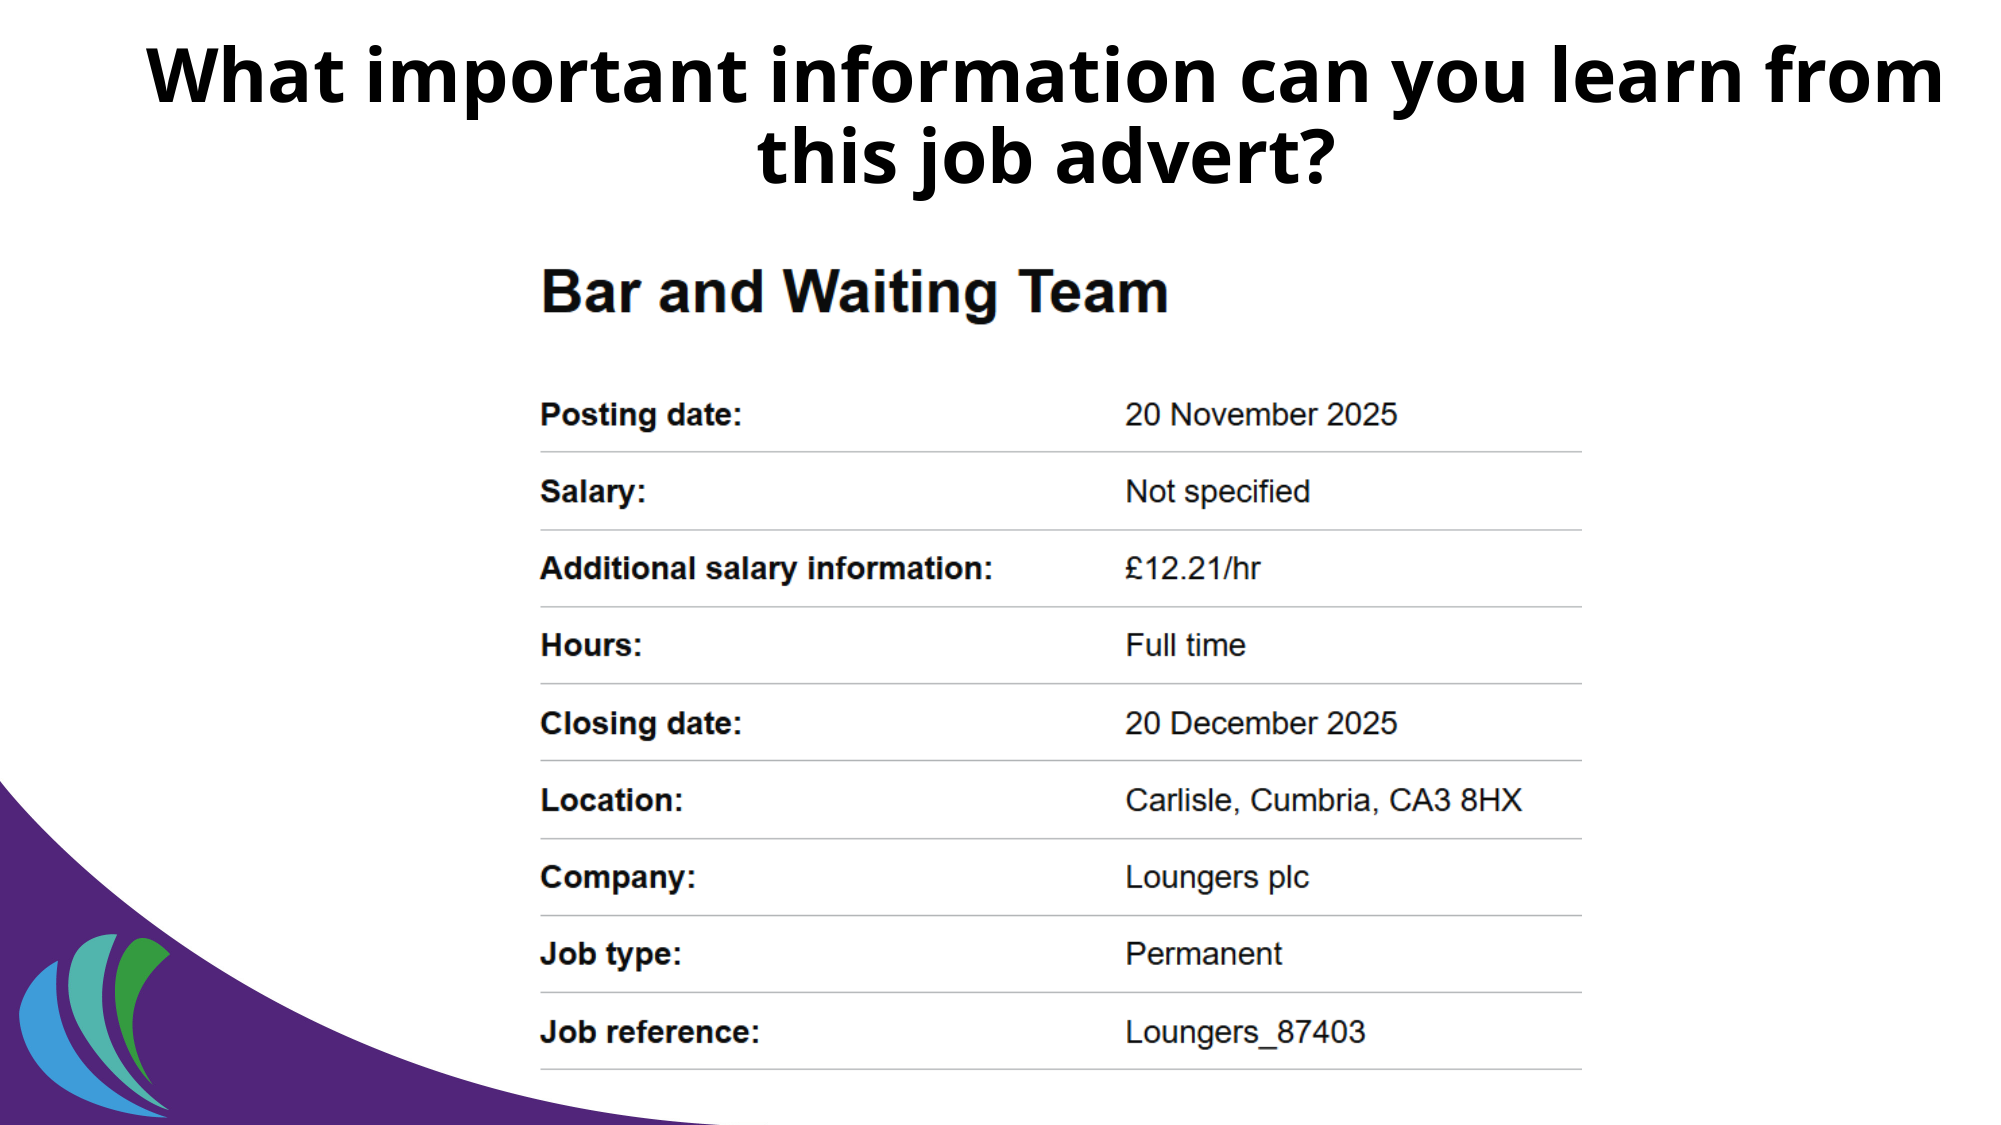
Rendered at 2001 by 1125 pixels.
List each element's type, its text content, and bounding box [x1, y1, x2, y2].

title What important information can you learn from this job advert? [93, 14, 2000, 225]
picture [0, 1, 2000, 1125]
